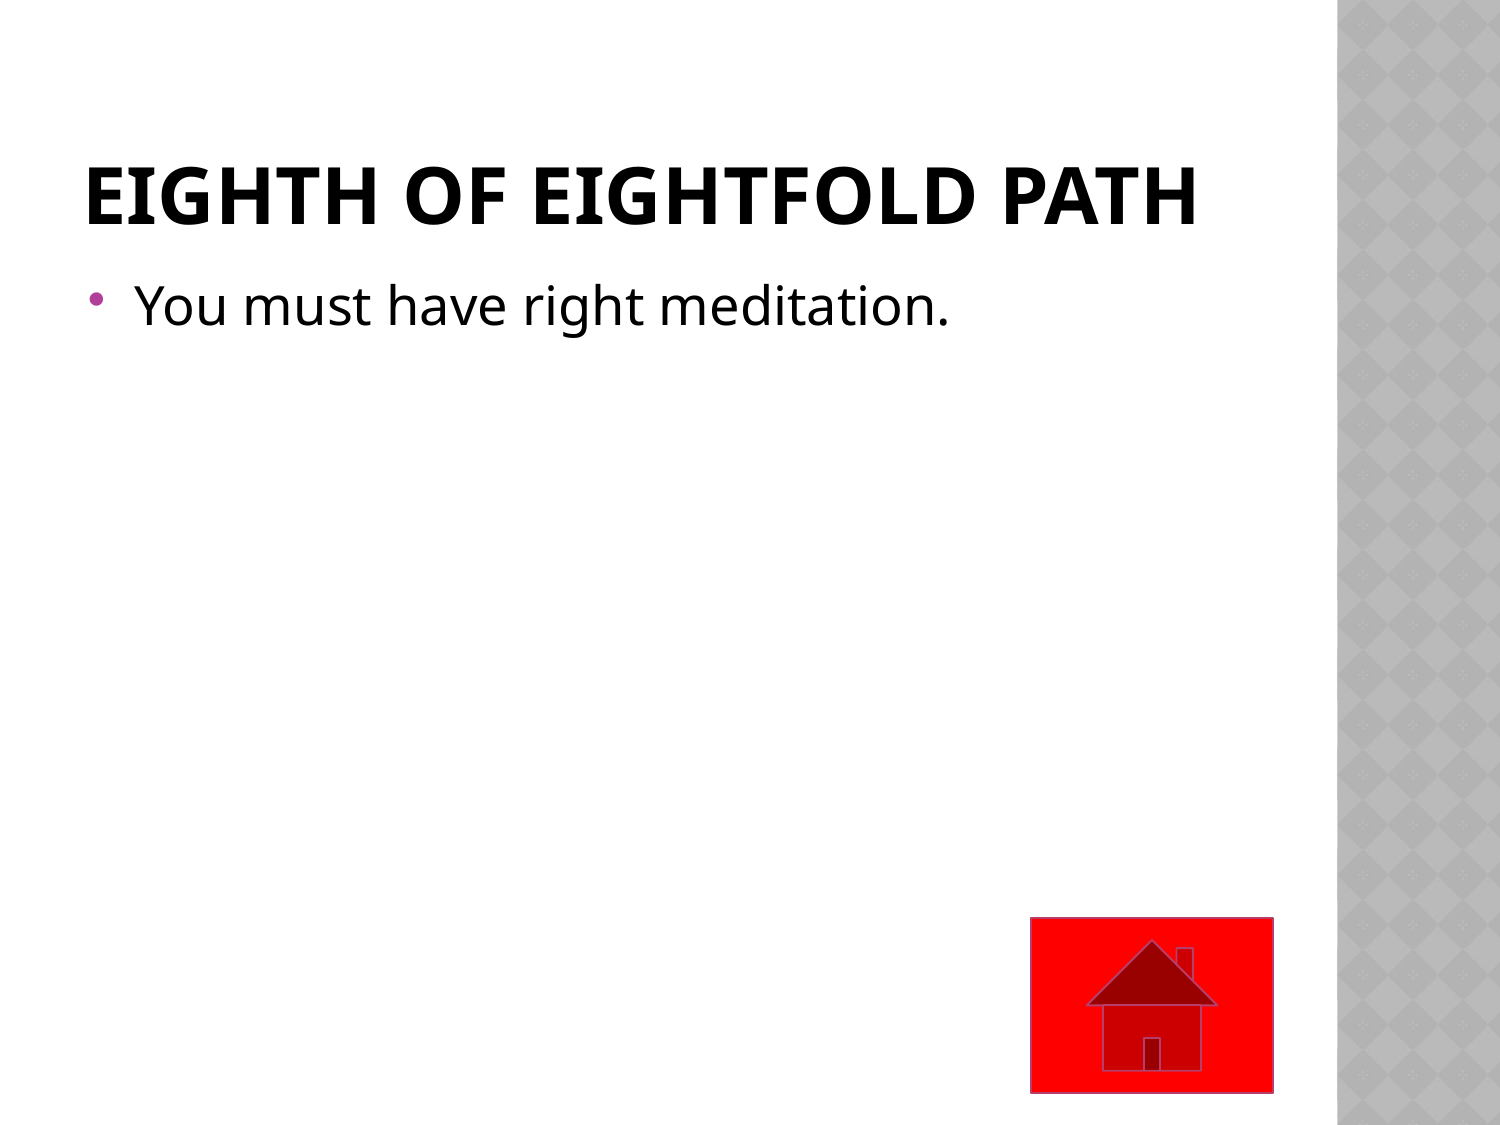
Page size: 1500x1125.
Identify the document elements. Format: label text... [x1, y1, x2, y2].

title Eighth of eightfold path [75, 52, 1263, 240]
text_box [1030, 917, 1274, 1094]
list You must have right meditation. [75, 264, 1263, 1059]
